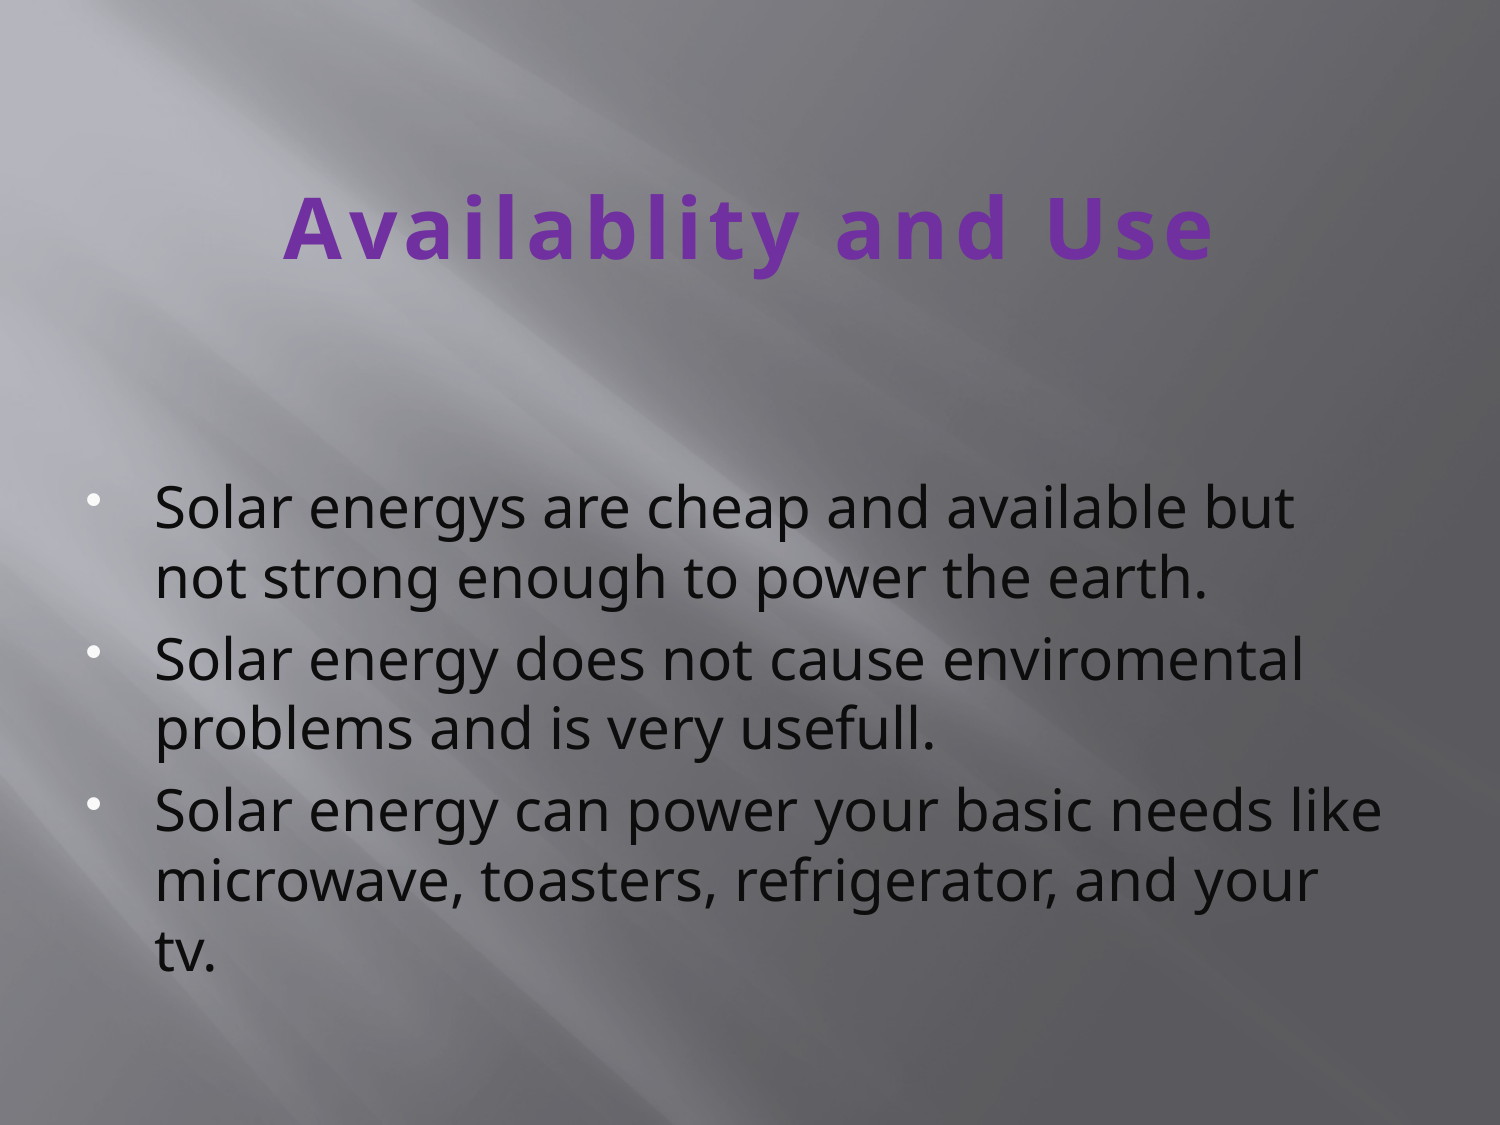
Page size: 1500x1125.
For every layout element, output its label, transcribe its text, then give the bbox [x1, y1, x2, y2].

title Availablity and Use [75, 87, 1425, 363]
list Solar energys are cheap and available but not strong enough to power the earth. Solar energy does not cause enviromental problems and is very usefull. Solar energy can power your basic needs like microwave, toasters, refrigerator, and your tv. [50, 462, 1400, 1025]
